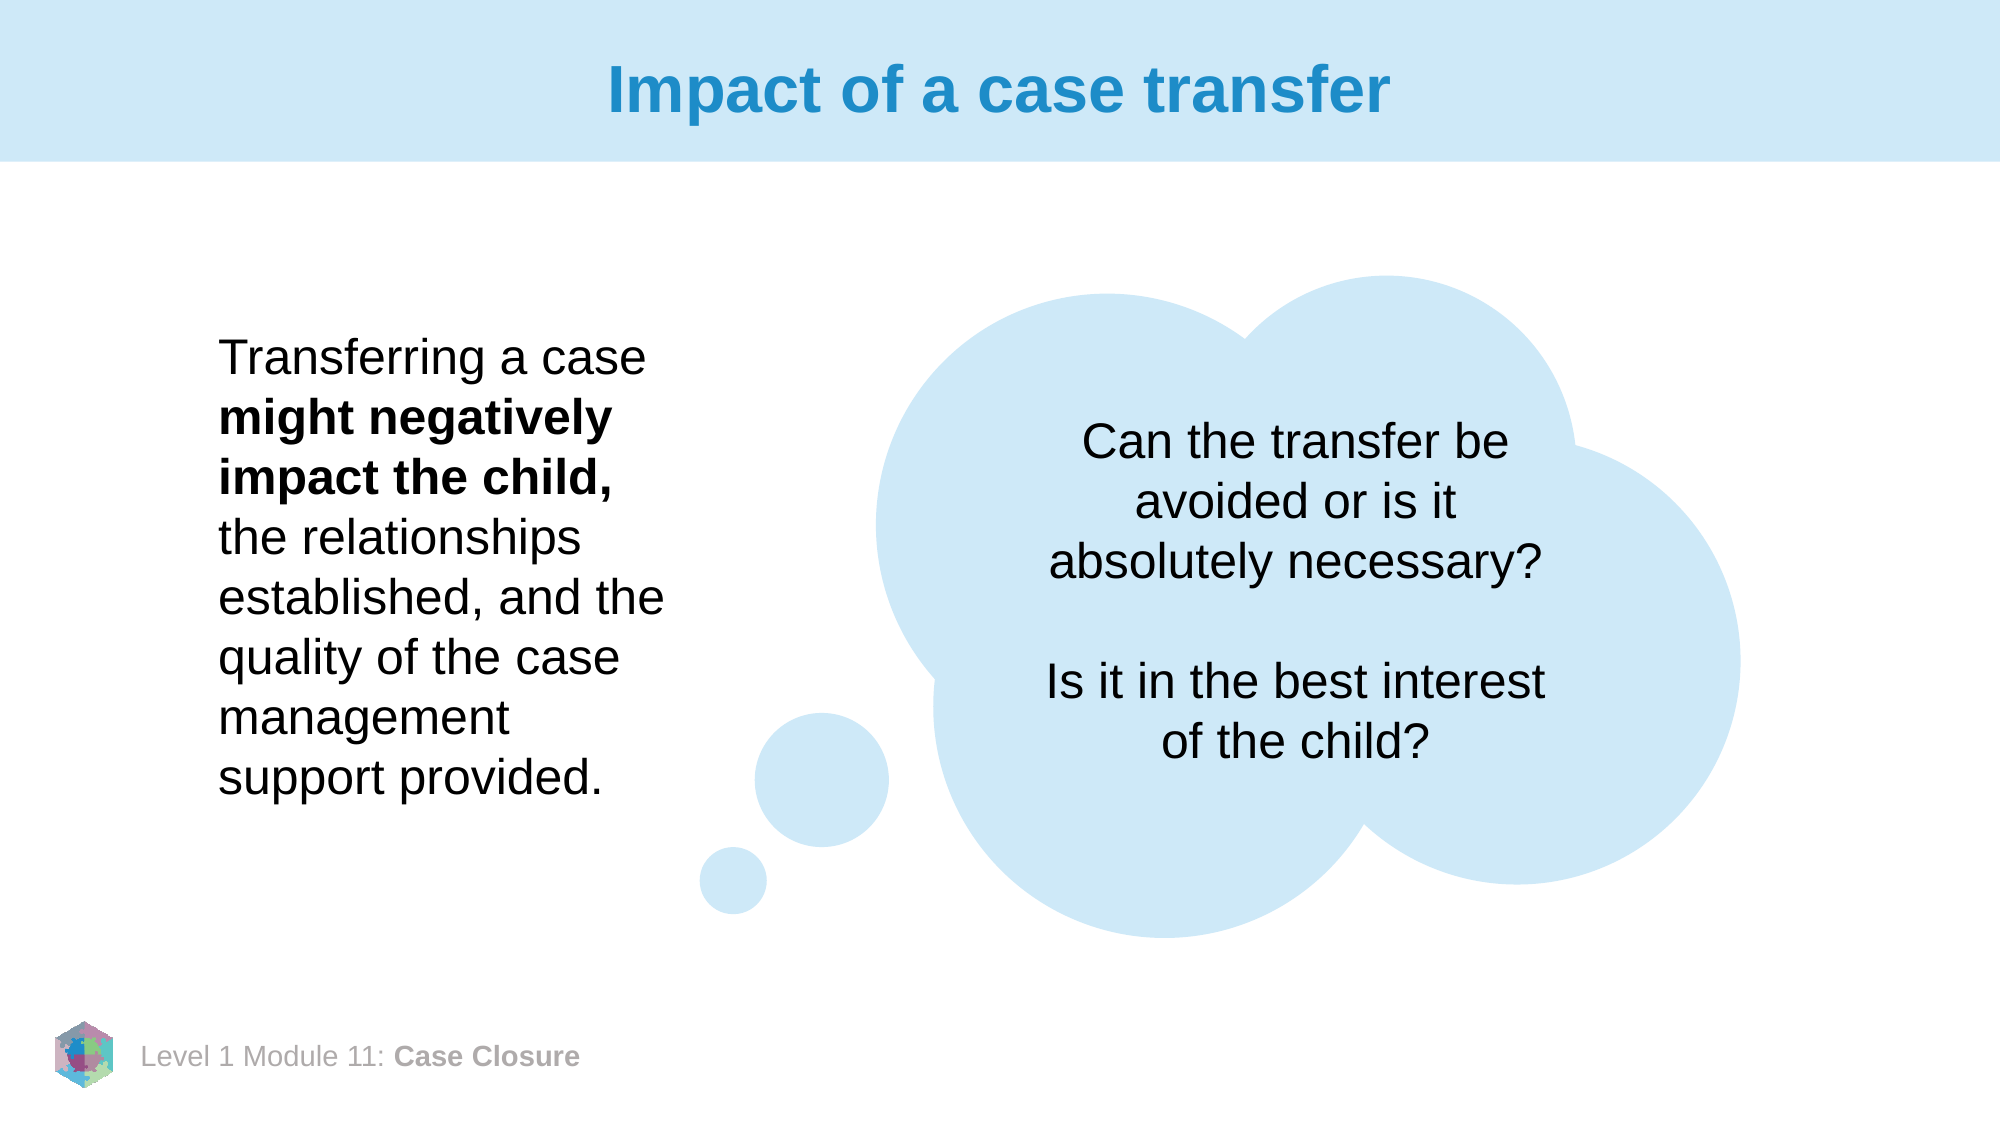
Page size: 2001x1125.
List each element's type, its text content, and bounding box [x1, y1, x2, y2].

picture [55, 1021, 113, 1088]
title Impact of a case transfer [137, 19, 1863, 163]
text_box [699, 275, 1741, 938]
text_box Transferring a case might negatively impact the child, the relationships established, and the quality of the case management support provided. [203, 316, 699, 812]
